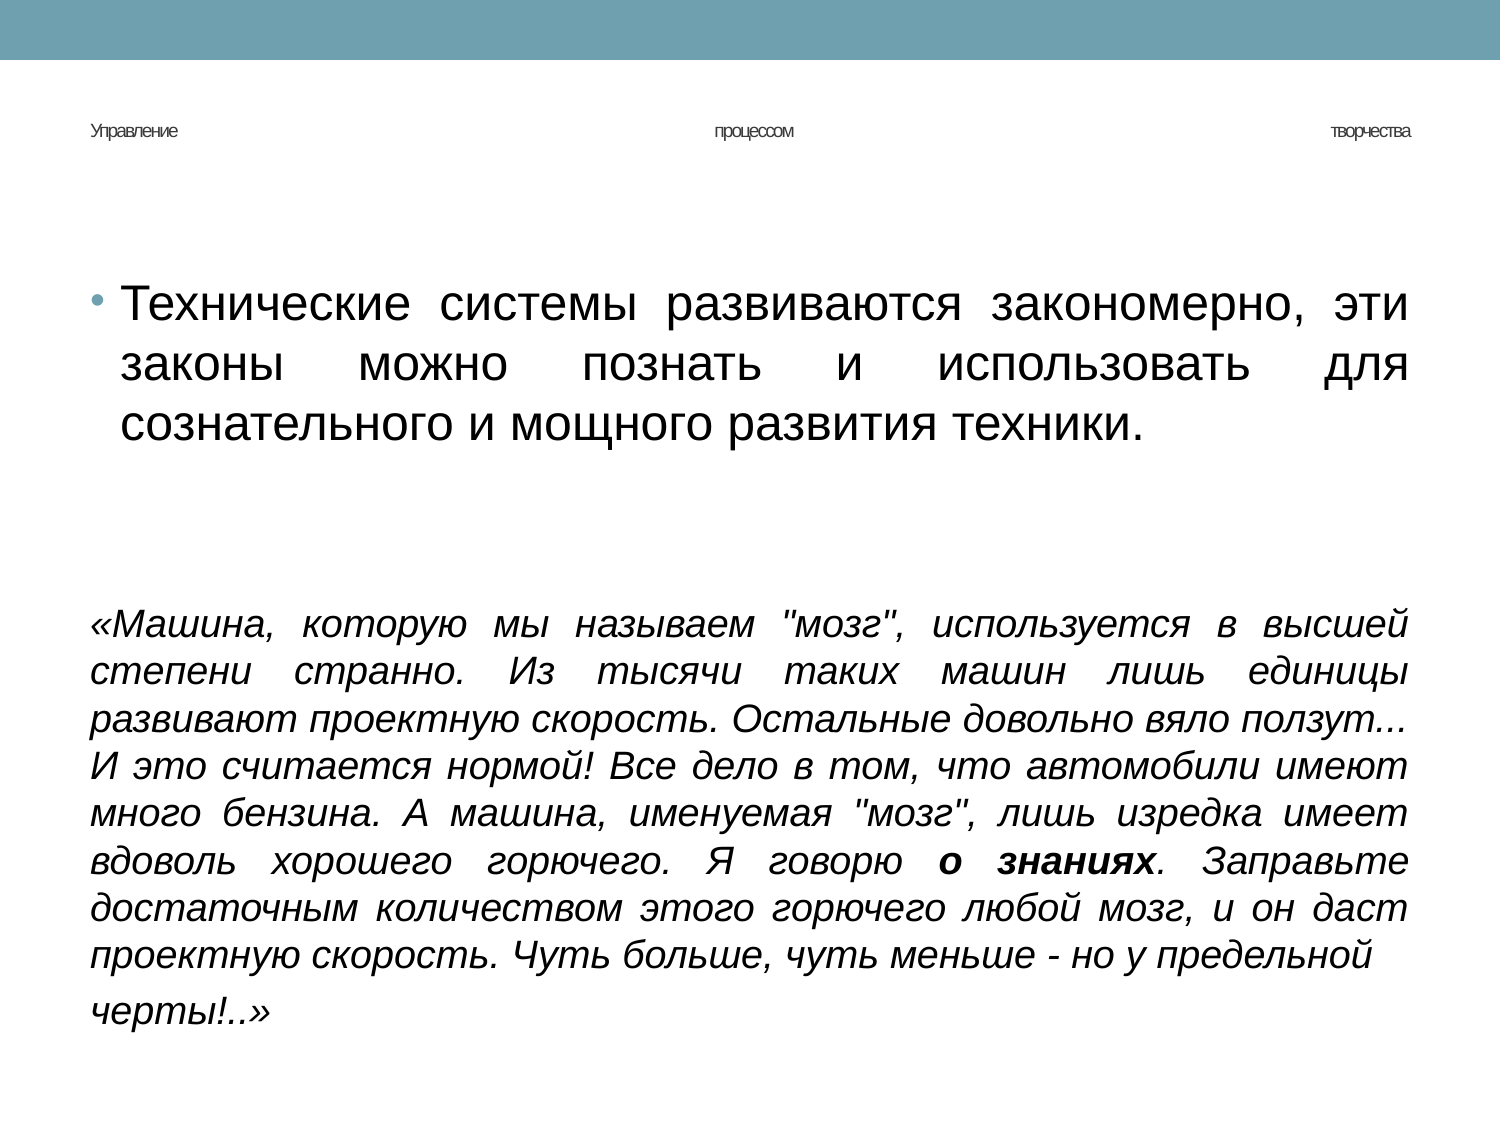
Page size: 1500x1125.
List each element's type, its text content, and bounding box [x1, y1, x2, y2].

title Управление процессом творчества [75, 87, 1425, 173]
list Технические системы развиваются закономерно, эти законы можно познать и использовать для сознательного и мощного развития техники. «Машина, которую мы называем "мозг", используется в высшей степени странно. Из тысячи таких машин лишь единицы развивают проектную скорость. Остальные довольно вяло ползут... И это считается нормой! Все дело в том, что автомобили имеют много бензина. А машина, именуемая "мозг", лишь изредка имеет вдоволь хорошего горючего. Я говорю о знаниях. Заправьте достаточным количеством этого горючего любой мозг, и он даст проектную скорость. Чуть больше, чуть меньше - но у предельной черты!..» [75, 262, 1425, 1063]
